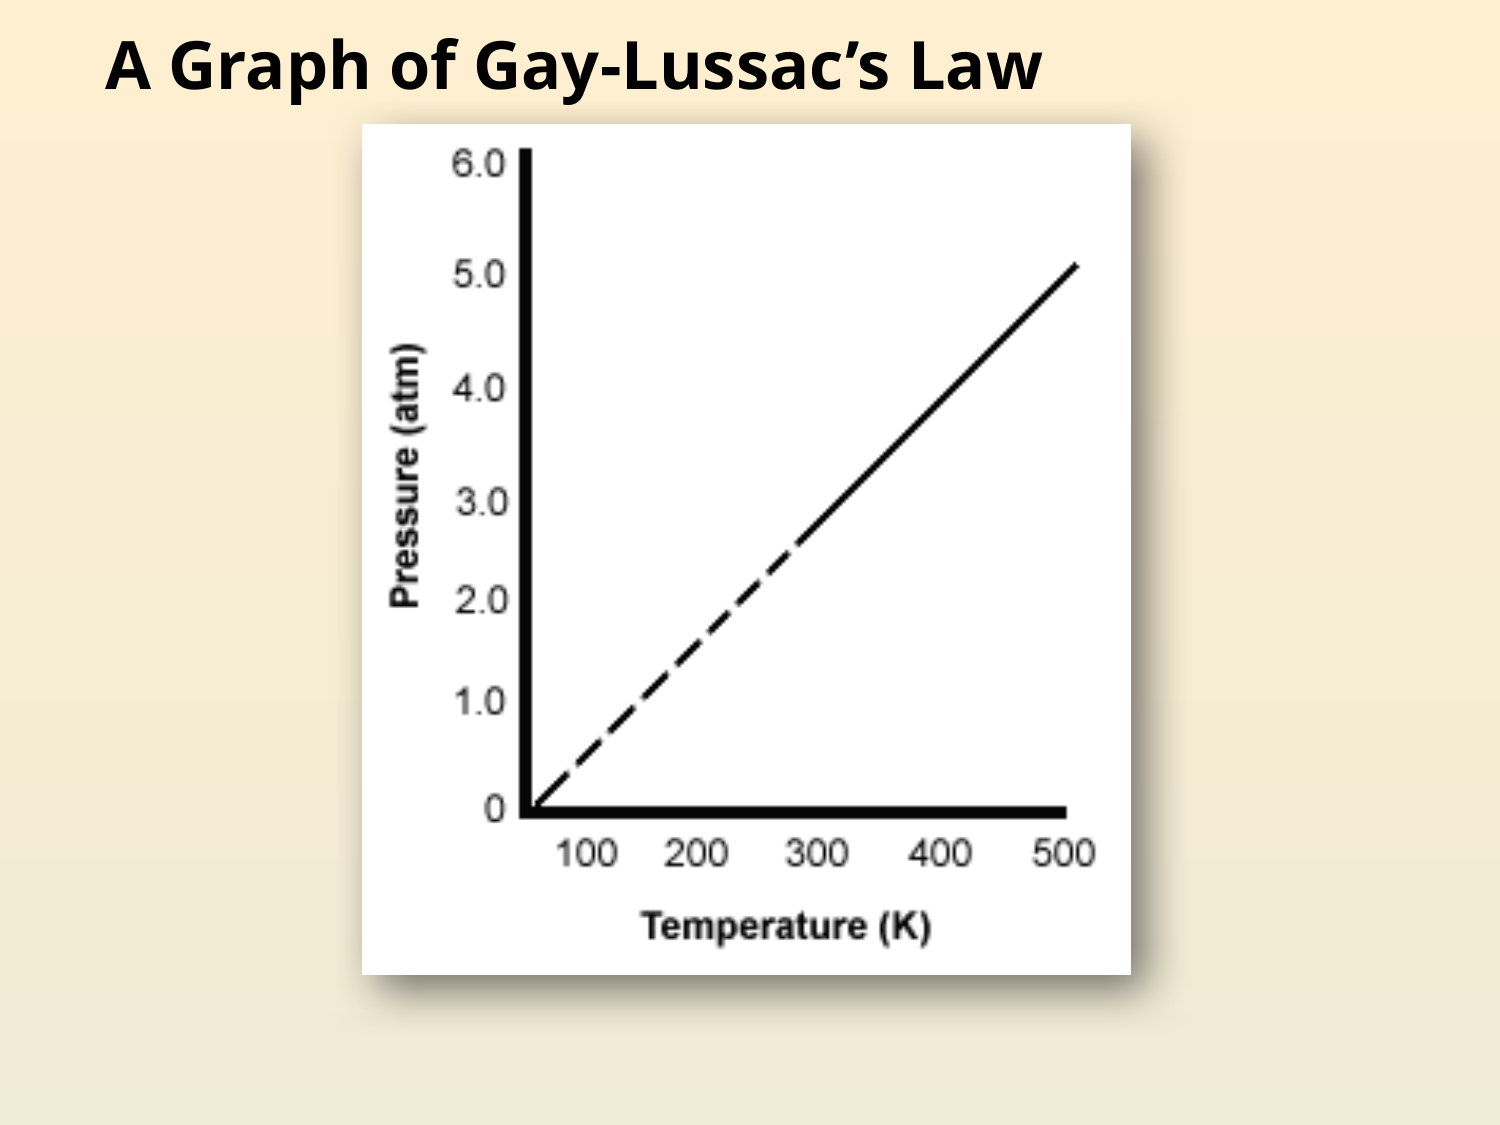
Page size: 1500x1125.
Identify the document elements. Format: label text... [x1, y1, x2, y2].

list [362, 124, 1131, 976]
title A Graph of Gay-Lussac’s Law [74, 0, 1076, 126]
